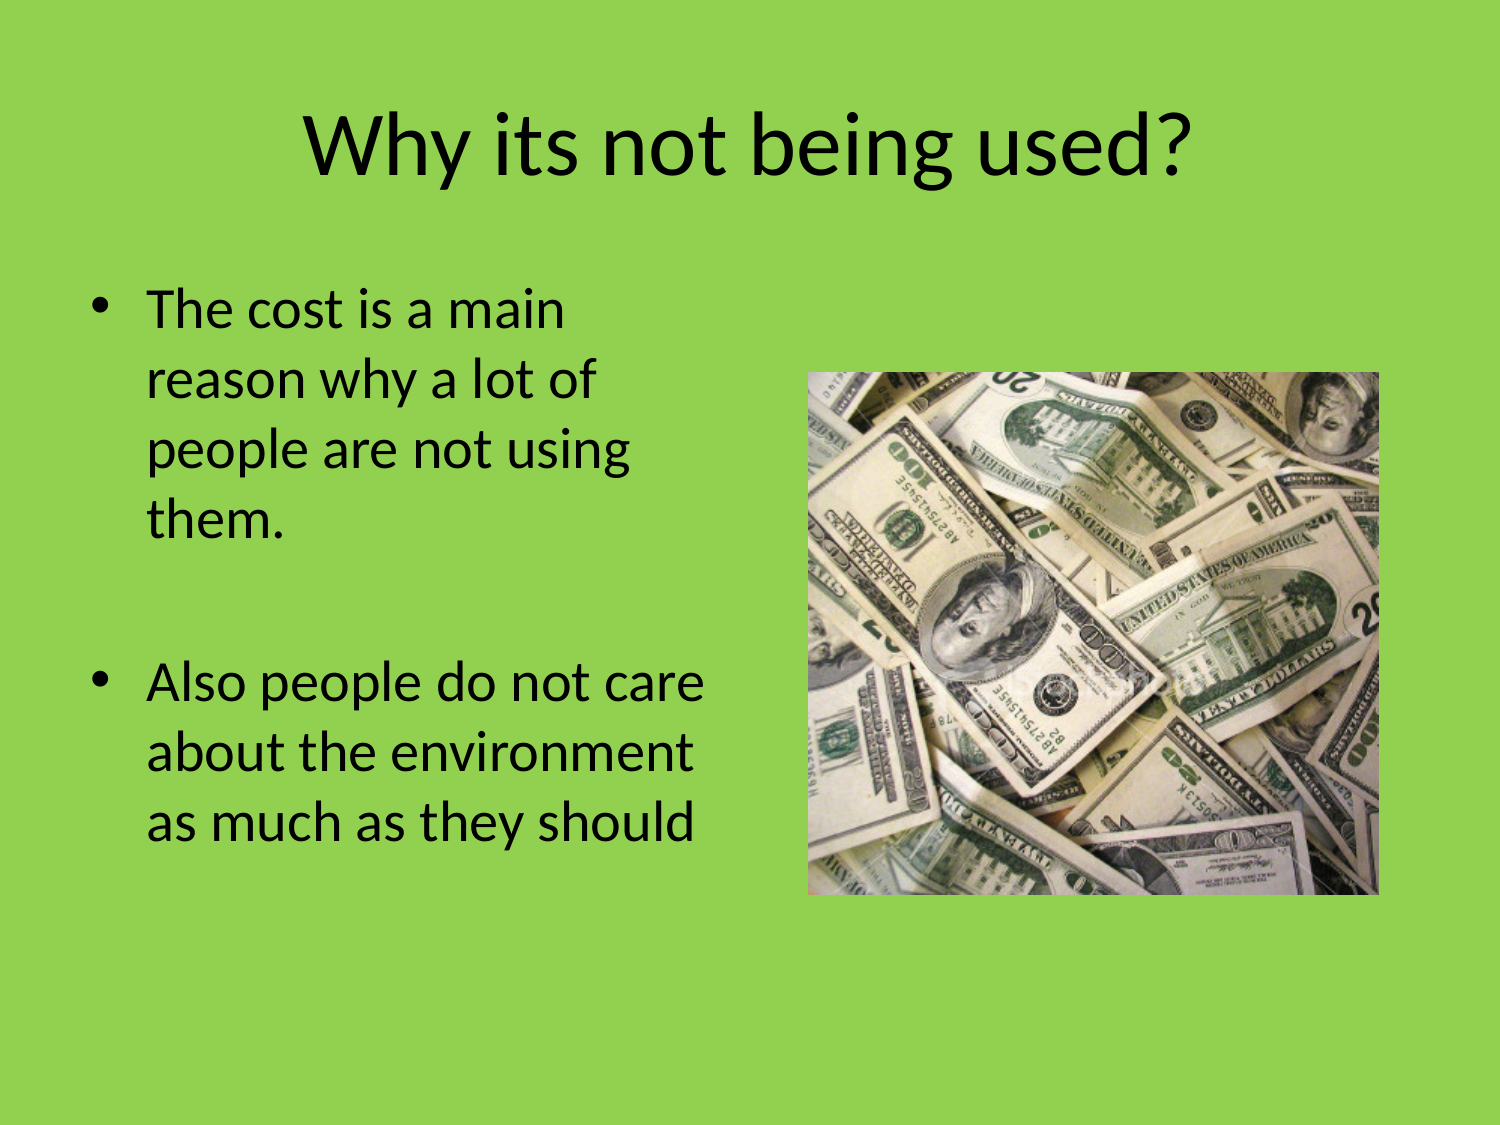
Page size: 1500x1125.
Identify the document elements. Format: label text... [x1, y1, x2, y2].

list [808, 372, 1379, 895]
title Why its not being used? [75, 45, 1425, 233]
list The cost is a main reason why a lot of people are not using them. Also people do not care about the environment as much as they should [75, 262, 738, 1005]
